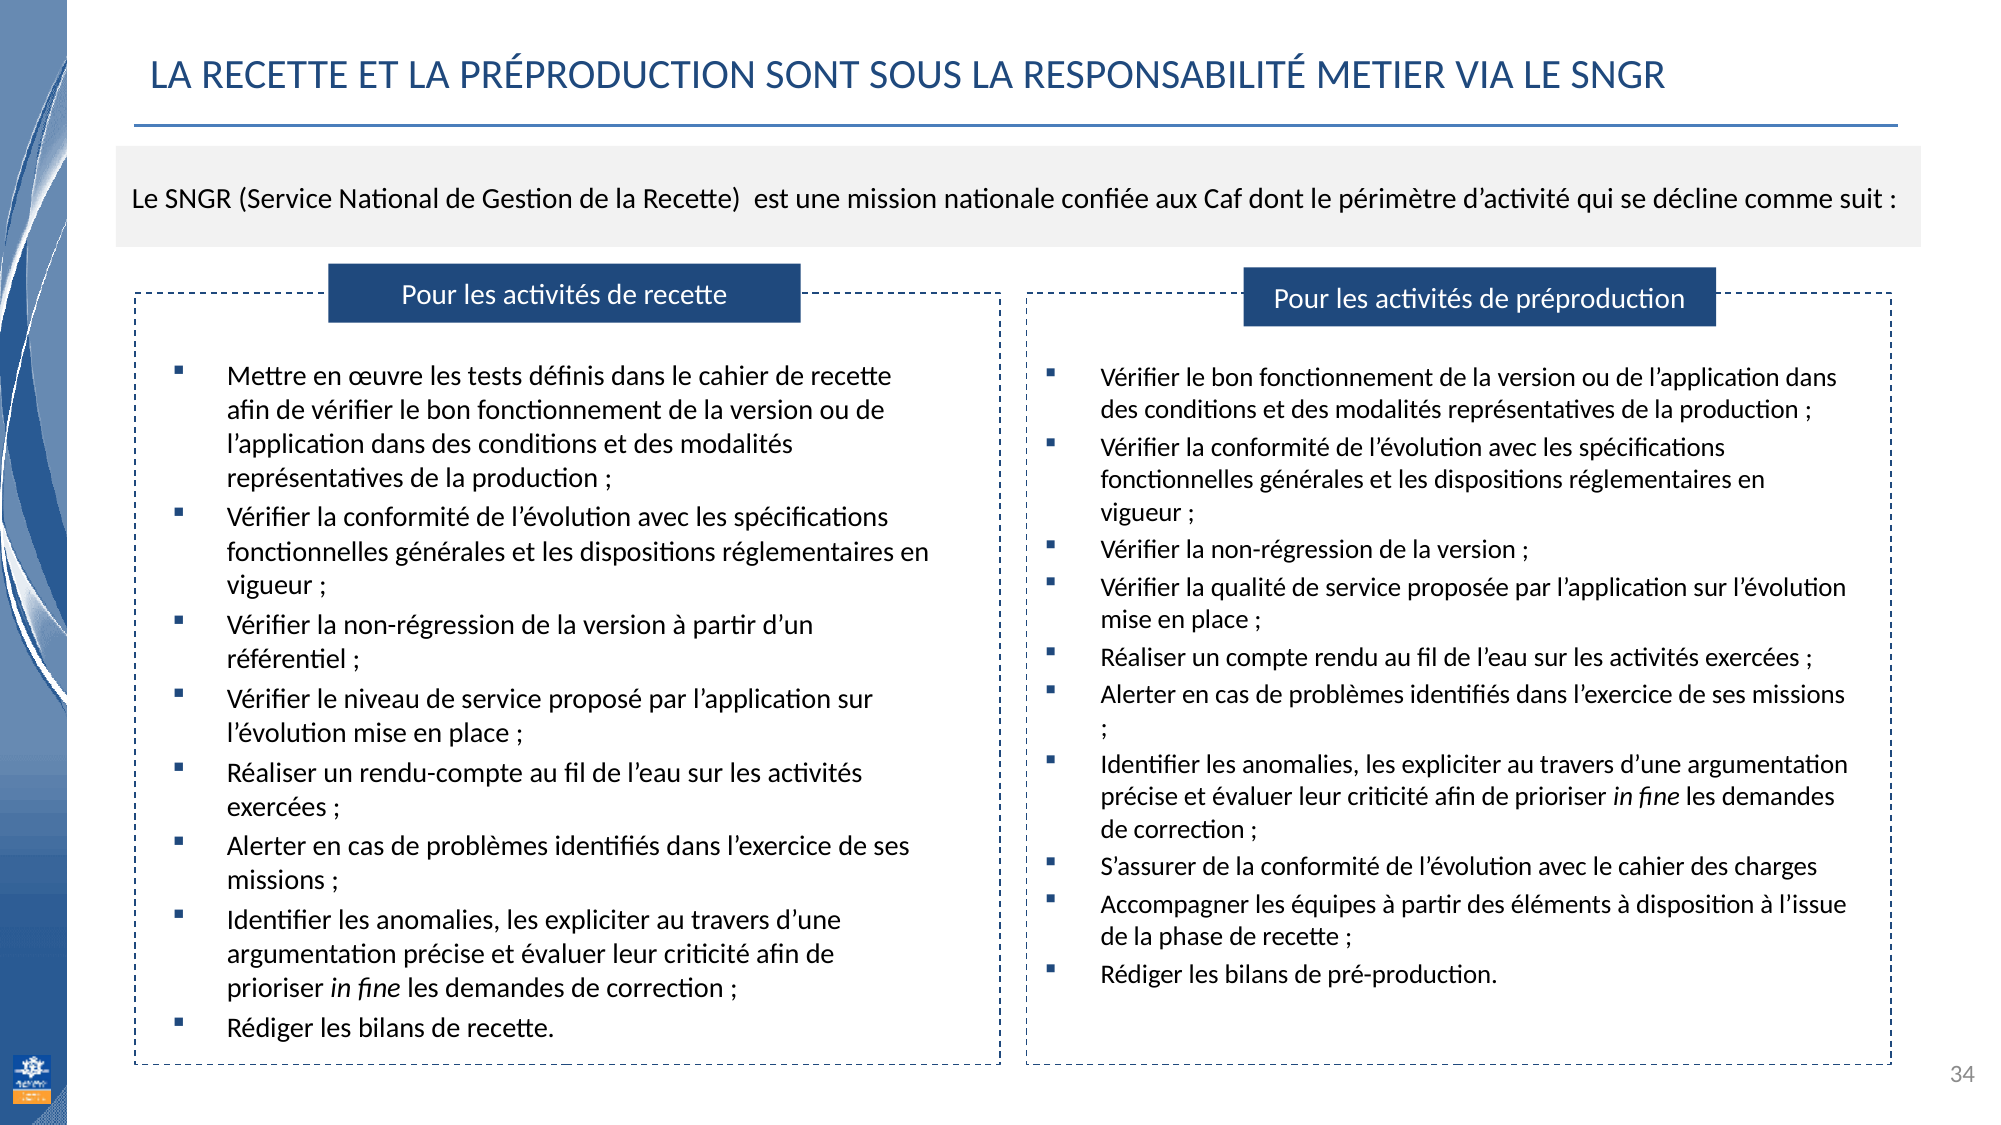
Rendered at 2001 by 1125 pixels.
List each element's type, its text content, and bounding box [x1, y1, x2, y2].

slide_number 34 [1921, 1042, 1991, 1103]
title La recette et la préproduction sont sous la responsabilité METIER Via le SNGR [135, 19, 1898, 126]
picture [13, 1055, 51, 1104]
text_box Pour les activités de préproduction [1242, 265, 1718, 328]
text_box Le SNGR (Service National de Gestion de la Recette) est une mission nationale confiée aux Caf dont le périmètre d’activité qui se décline comme suit : [114, 144, 1923, 249]
text_box [133, 291, 1002, 1066]
text_box Mettre en œuvre les tests définis dans le cahier de recette afin de vérifier le bon fonctionne­ment de la version ou de l’application dans des conditions et des modalités représentatives de la production ; Vérifier la conformité de l’évolution avec les spécifications fonctionnelles générales et les dispositions réglementaires en vigueur ; Vérifier la non-régression de la version à partir d’un référentiel ; Vérifier le niveau de service proposé par l’application sur l’évolution mise en place ; Réaliser un rendu-compte au fil de l’eau sur les activités exercées ; Alerter en cas de problèmes identifiés dans l’exercice de ses missions ; Identifier les anomalies, les expliciter au travers d’une argumentation précise et évaluer leur criticité afin de prioriser in fine les demandes de correction ; Rédiger les bilans de recette. [157, 349, 950, 1055]
text_box [1024, 291, 1893, 1066]
text_box Pour les activités de recette [326, 262, 803, 325]
